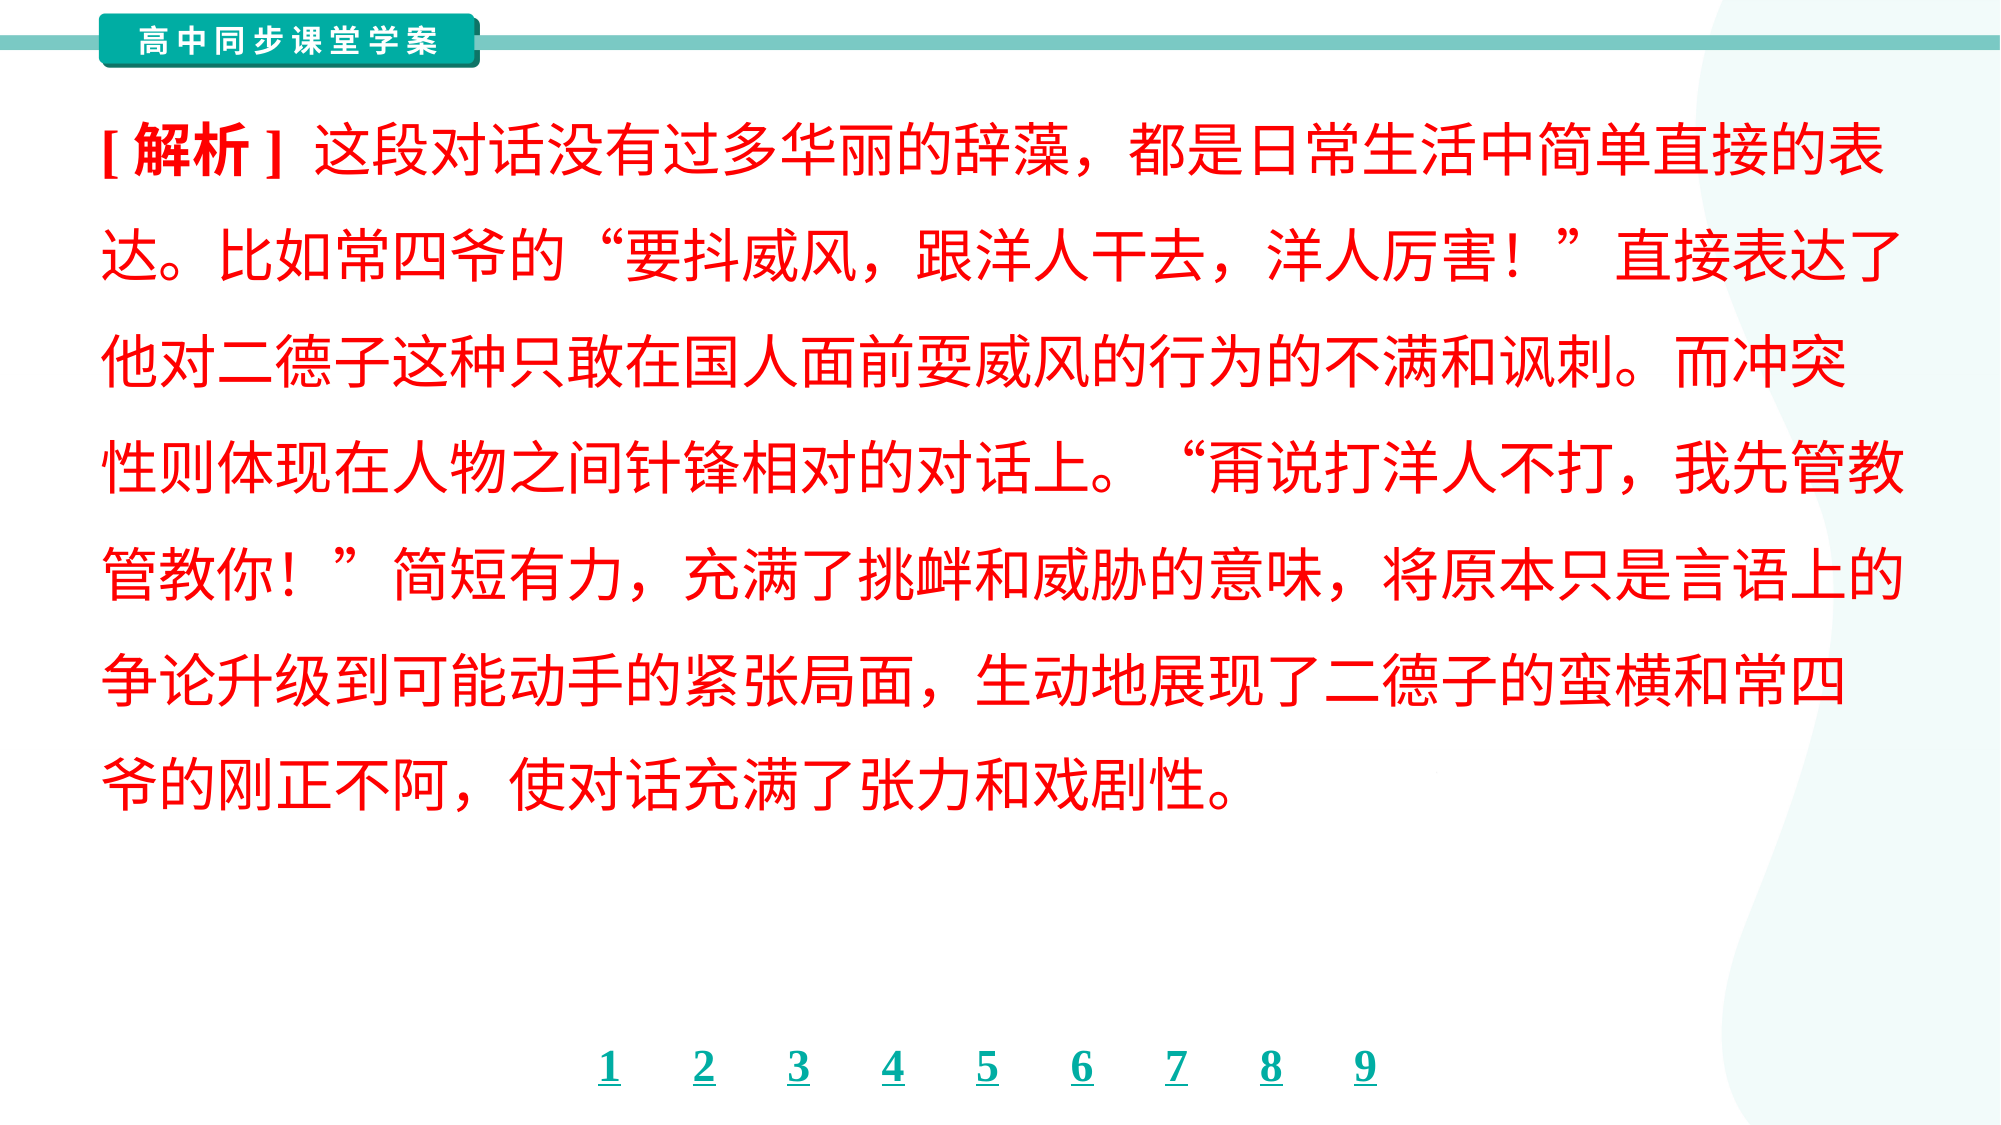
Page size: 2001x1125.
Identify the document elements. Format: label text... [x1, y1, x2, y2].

text_box [解析] 这段对话没有过多华丽的辞藻，都是日常生活中简单直接的表 达。比如常四爷的“要抖威风，跟洋人干去，洋人厉害！”直接表达了 他对二德子这种只敢在国人面前耍威风的行为的不满和讽刺。而冲突 性则体现在人物之间针锋相对的对话上。“甭说打洋人不打，我先管教 管教你！”简短有力，充满了挑衅和威胁的意味，将原本只是言语上的 争论升级到可能动手的紧张局面，生动地展现了二德子的蛮横和常四 爷的刚正不阿，使对话充满了张力和戏剧性。 [100, 76, 1899, 808]
picture [0, 0, 2000, 1125]
